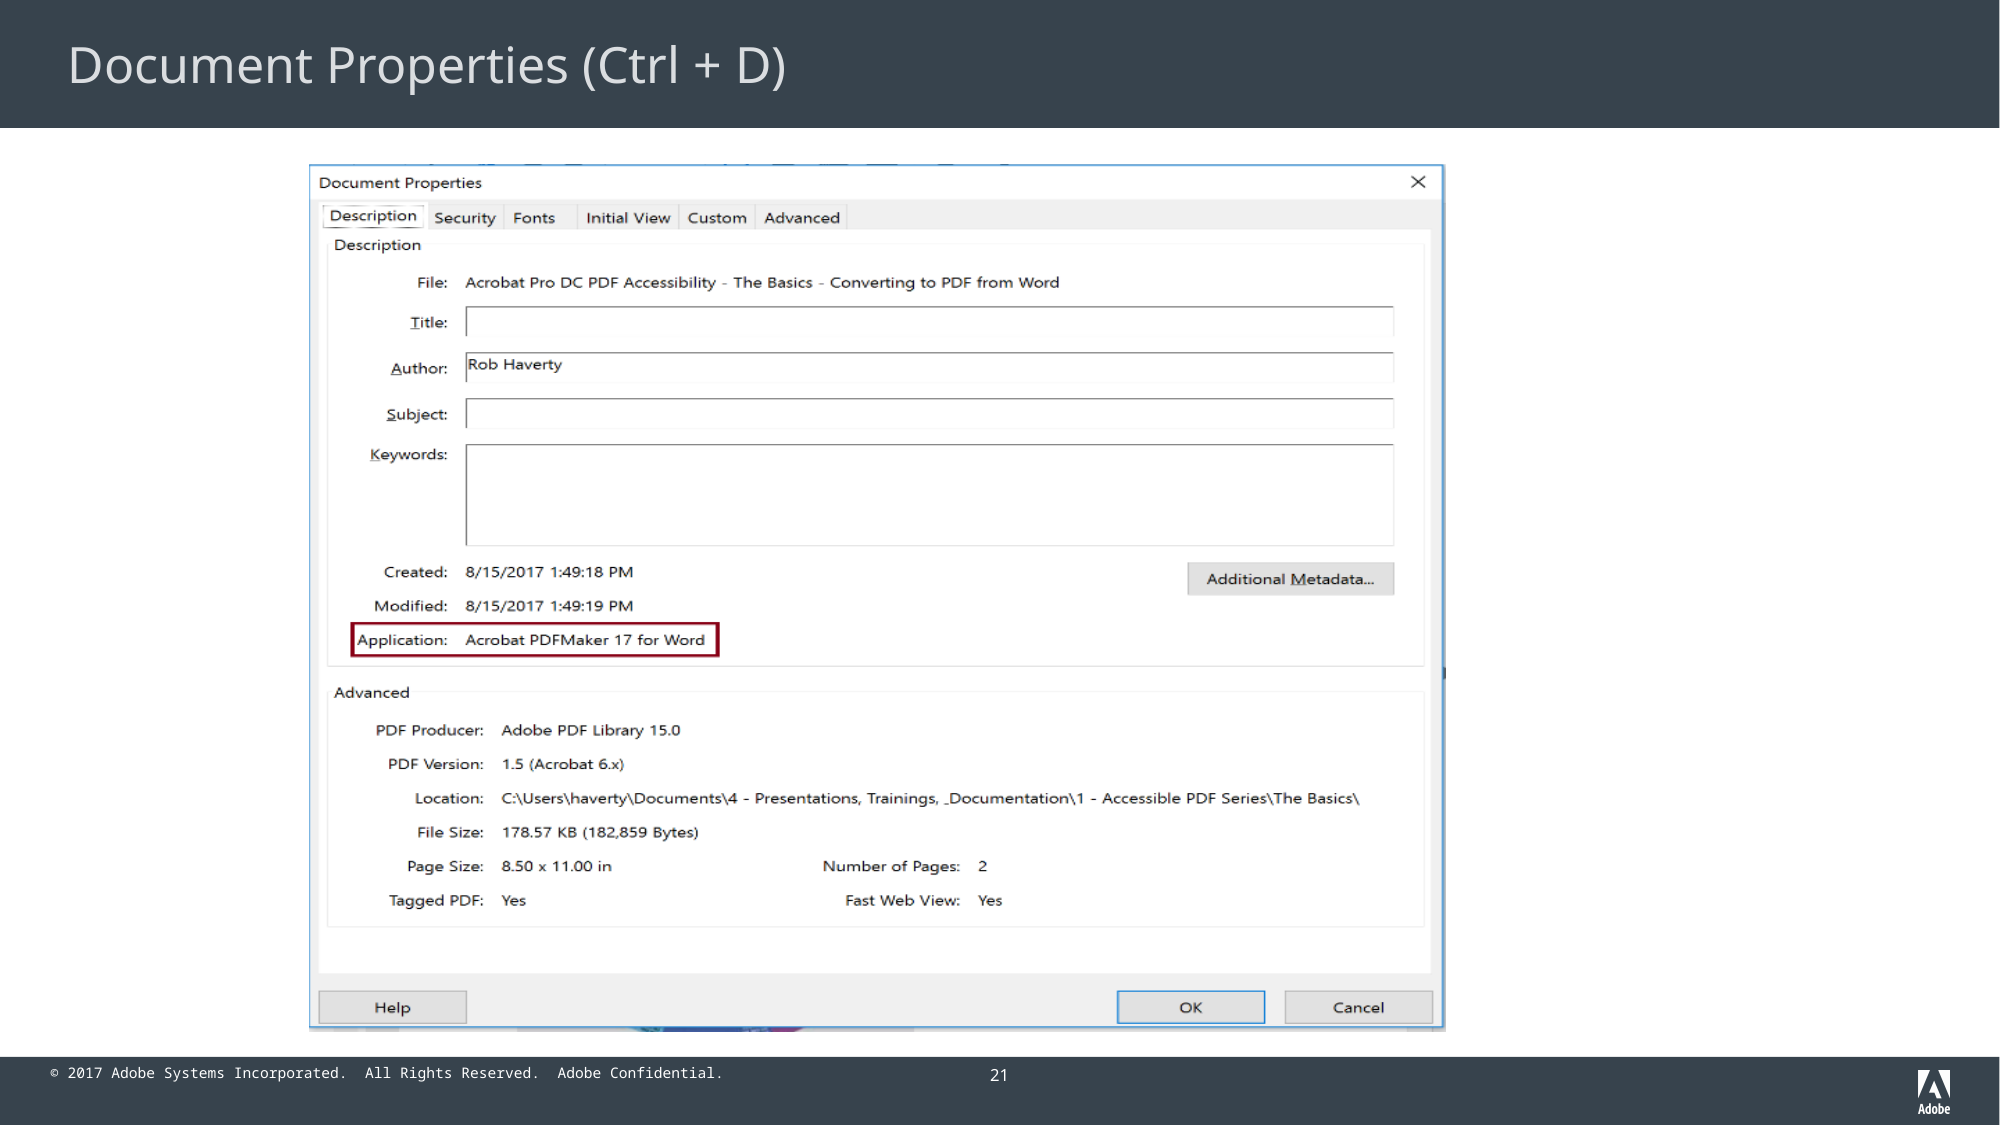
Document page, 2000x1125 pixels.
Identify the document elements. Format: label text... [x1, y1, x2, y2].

picture [308, 164, 1446, 1032]
picture [1918, 1070, 1950, 1114]
slide_number 21 [916, 1062, 1083, 1091]
title Document Properties (Ctrl + D) [49, 30, 1950, 98]
